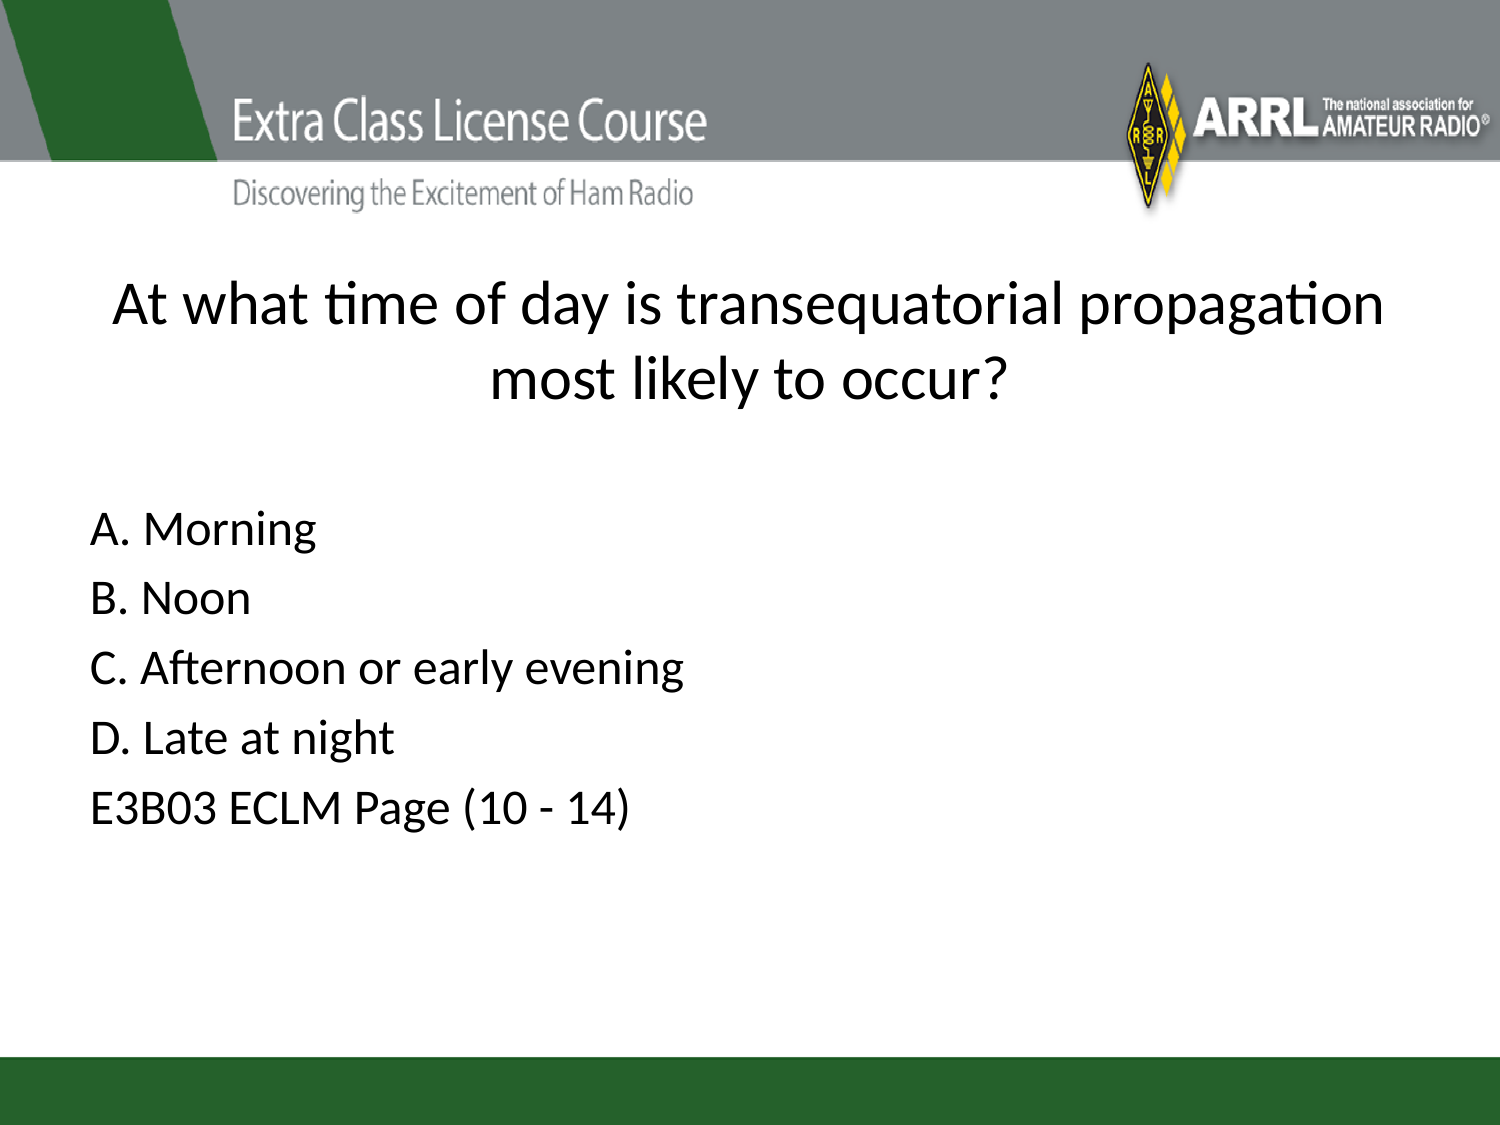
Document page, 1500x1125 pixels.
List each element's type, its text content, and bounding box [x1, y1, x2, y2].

title At what time of day is transequatorial propagation most likely to occur? [75, 254, 1425, 435]
picture [0, 0, 1500, 1125]
list A. Morning B. Noon C. Afternoon or early evening D. Late at night E3B03 ECLM Page (10 - 14) [75, 487, 1425, 1005]
